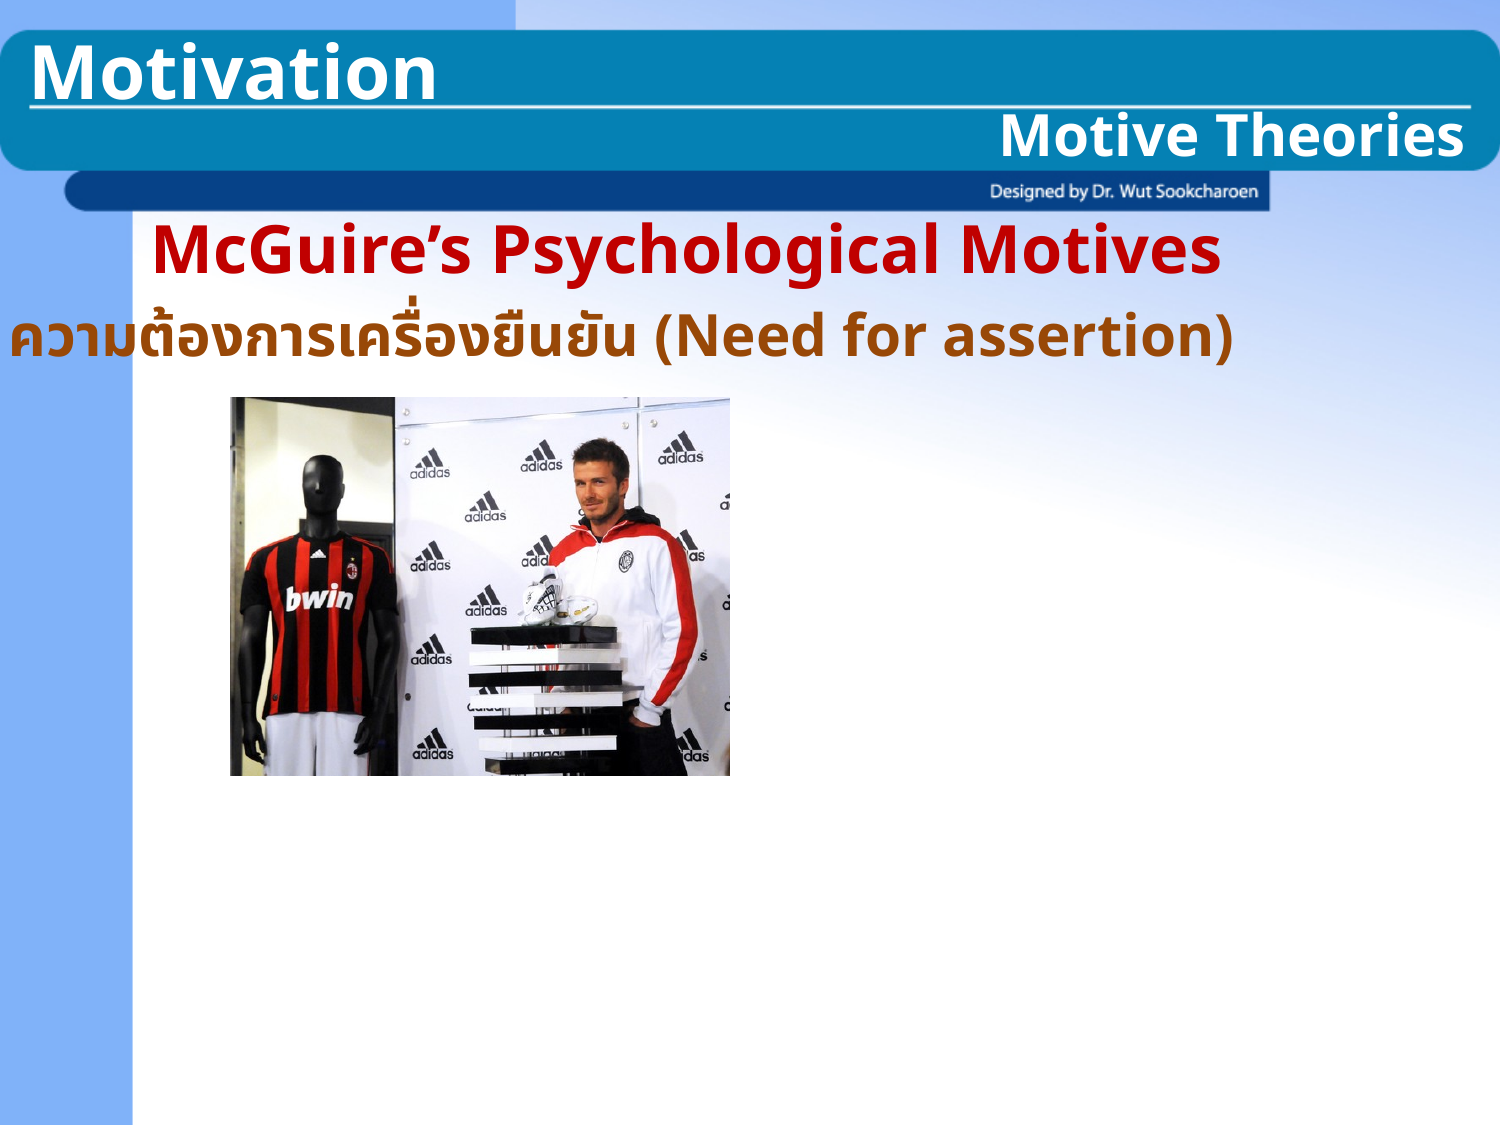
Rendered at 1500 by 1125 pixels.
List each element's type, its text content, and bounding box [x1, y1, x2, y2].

text_box McGuire’s Psychological Motives [135, 227, 1353, 295]
picture [0, 146, 1500, 1125]
text_box Motive Theories [37, 108, 1481, 172]
picture [0, 0, 1500, 54]
text_box 13. ความต้องการเครื่องยืนยัน (Need for assertion) [0, 290, 1265, 376]
text_box Motivation [13, 32, 1475, 107]
